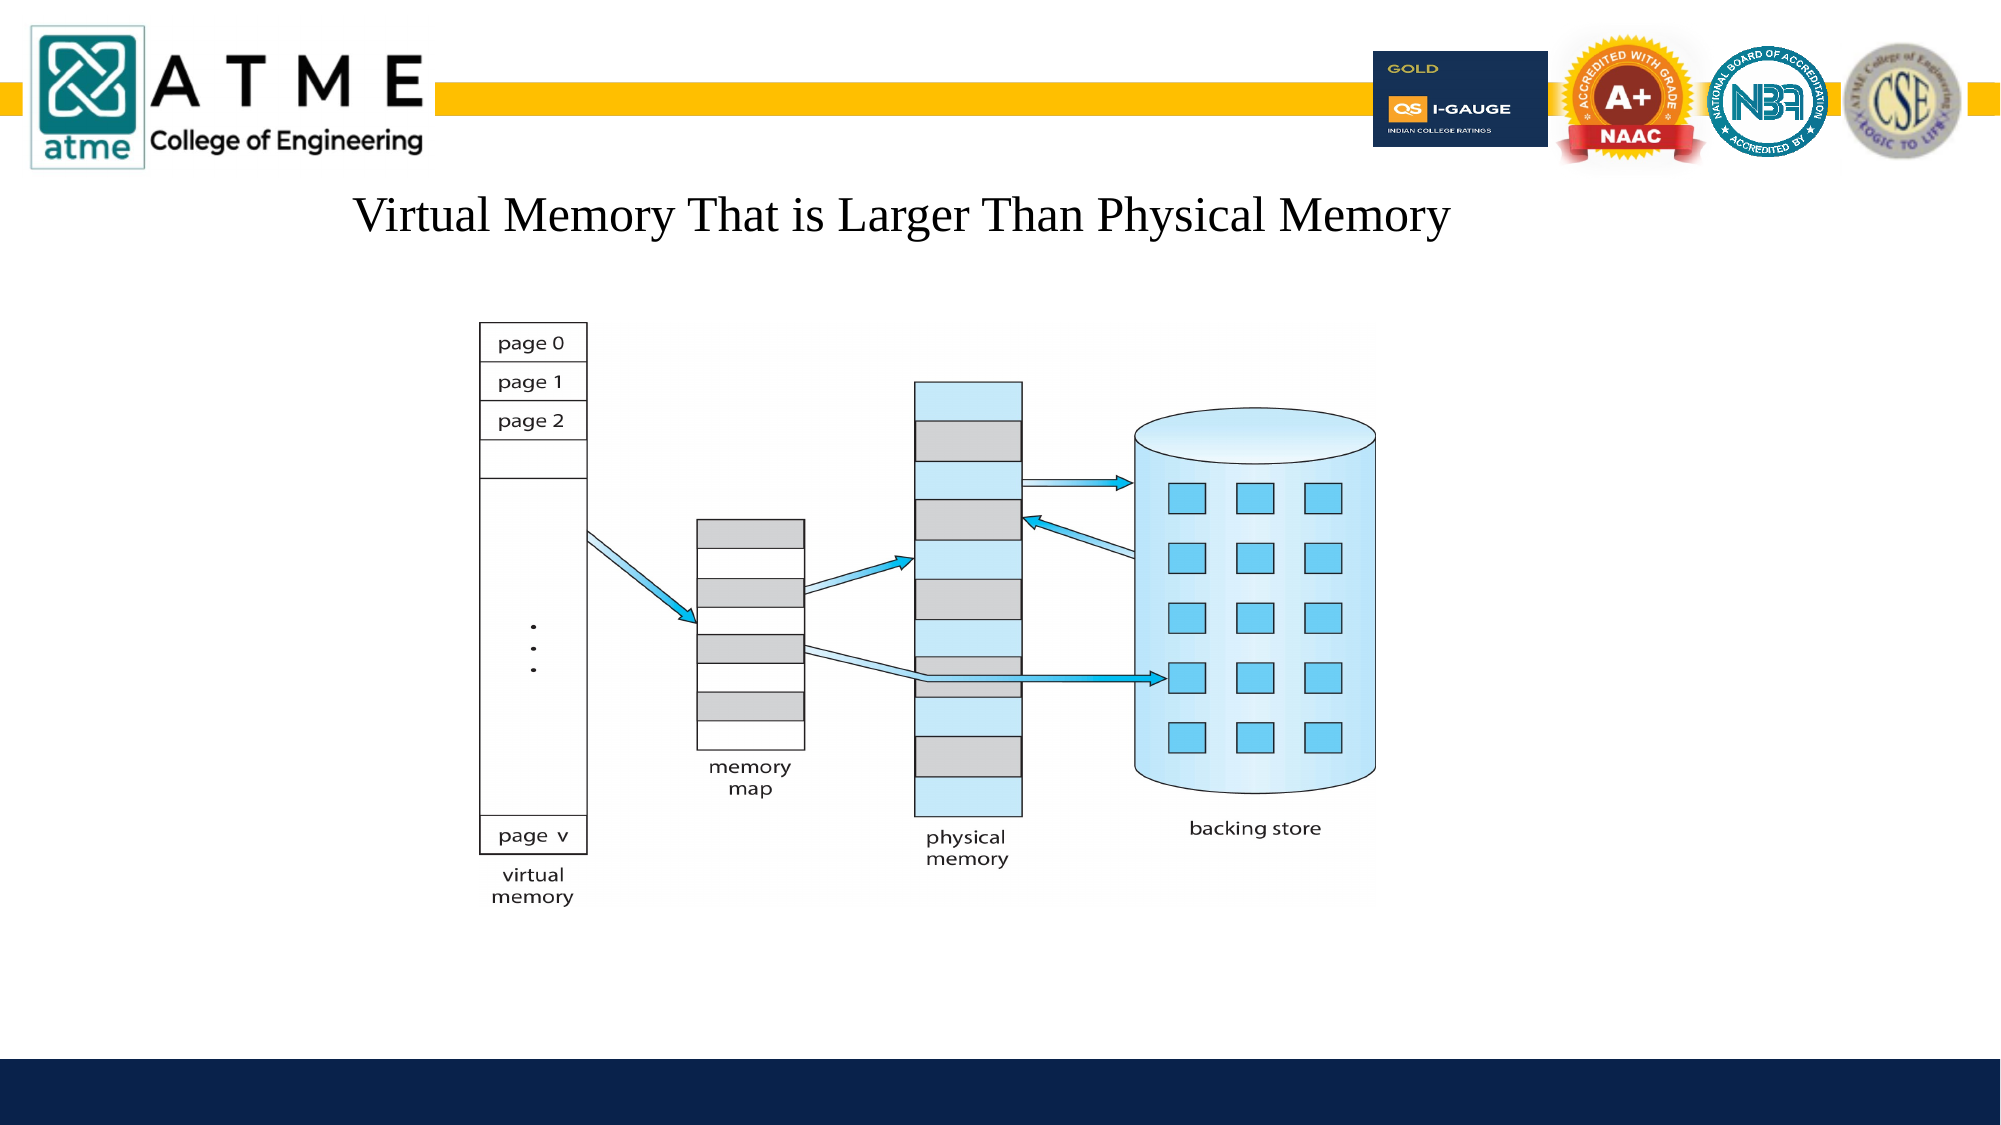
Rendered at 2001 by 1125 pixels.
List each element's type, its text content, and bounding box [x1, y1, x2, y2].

picture [22, 15, 435, 178]
picture [0, 1059, 2001, 1125]
title Virtual Memory That is Larger Than Physical Memory [337, 174, 1663, 274]
picture [1373, 20, 1828, 180]
picture [479, 322, 1376, 907]
picture [1840, 26, 1968, 176]
